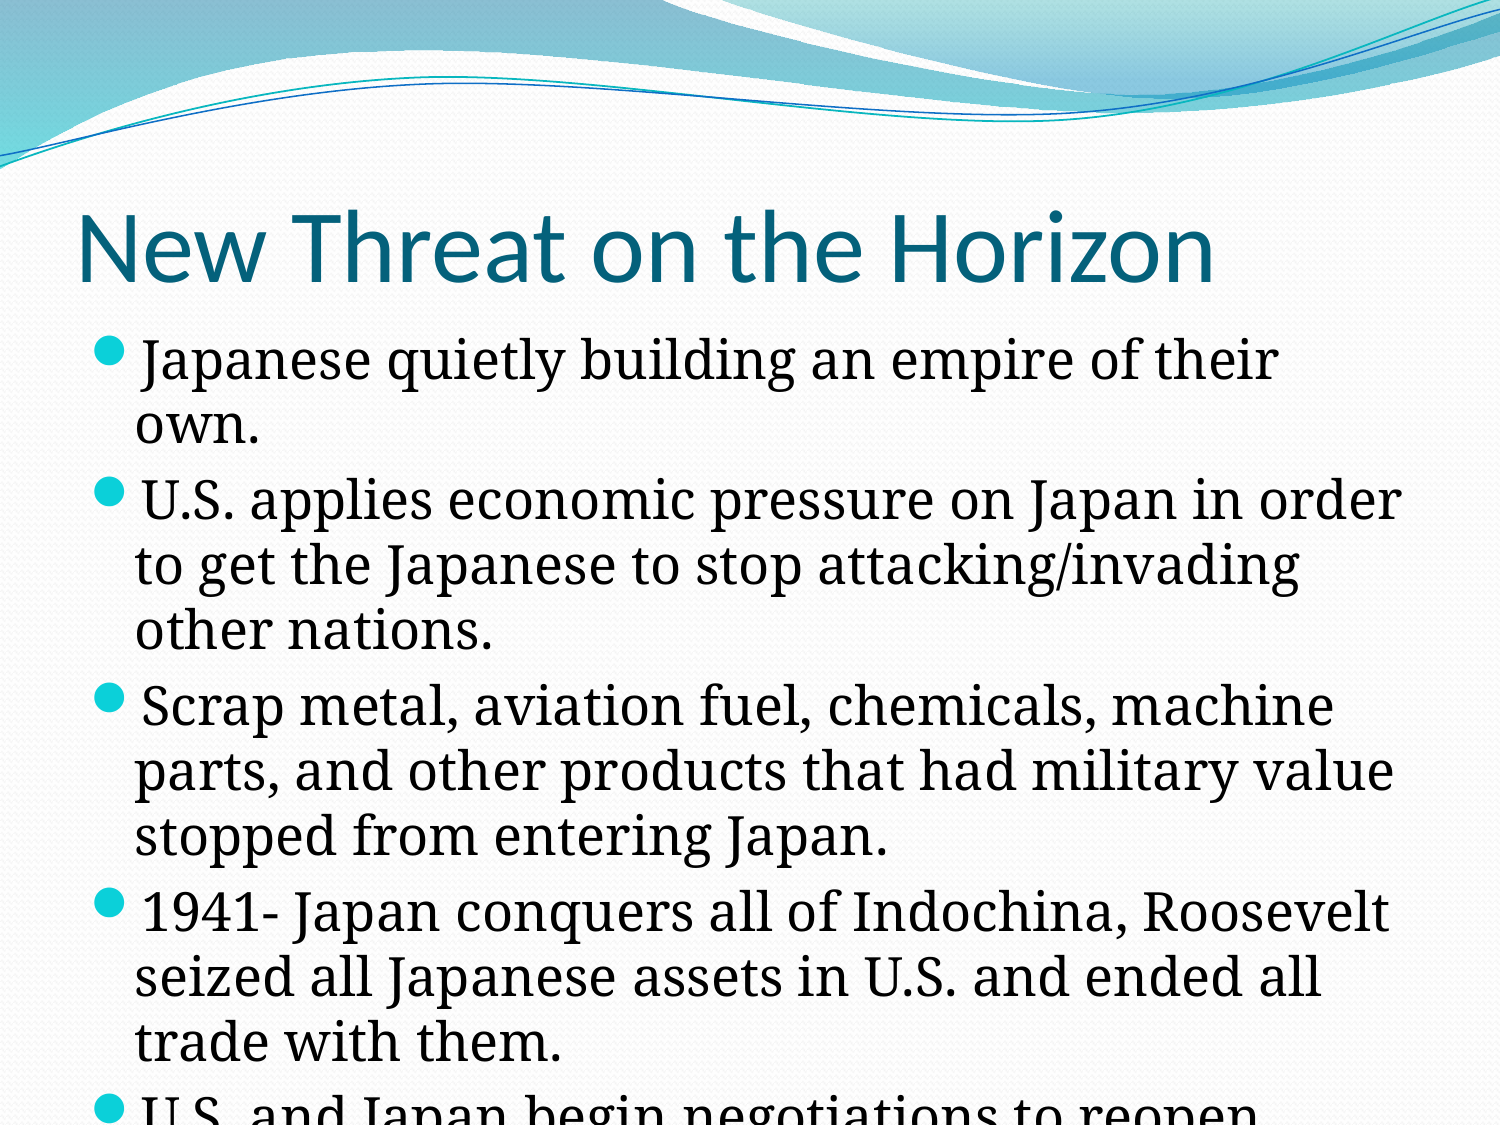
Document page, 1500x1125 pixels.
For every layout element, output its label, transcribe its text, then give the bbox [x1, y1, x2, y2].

title New Threat on the Horizon [74, 115, 1426, 304]
list Japanese quietly building an empire of their own. U.S. applies economic pressure on Japan in order to get the Japanese to stop attacking/invading other nations. Scrap metal, aviation fuel, chemicals, machine parts, and other products that had military value stopped from entering Japan. 1941- Japan conquers all of Indochina, Roosevelt seized all Japanese assets in U.S. and ended all trade with them. U.S. and Japan begin negotiations to reopen trade [74, 317, 1426, 1038]
